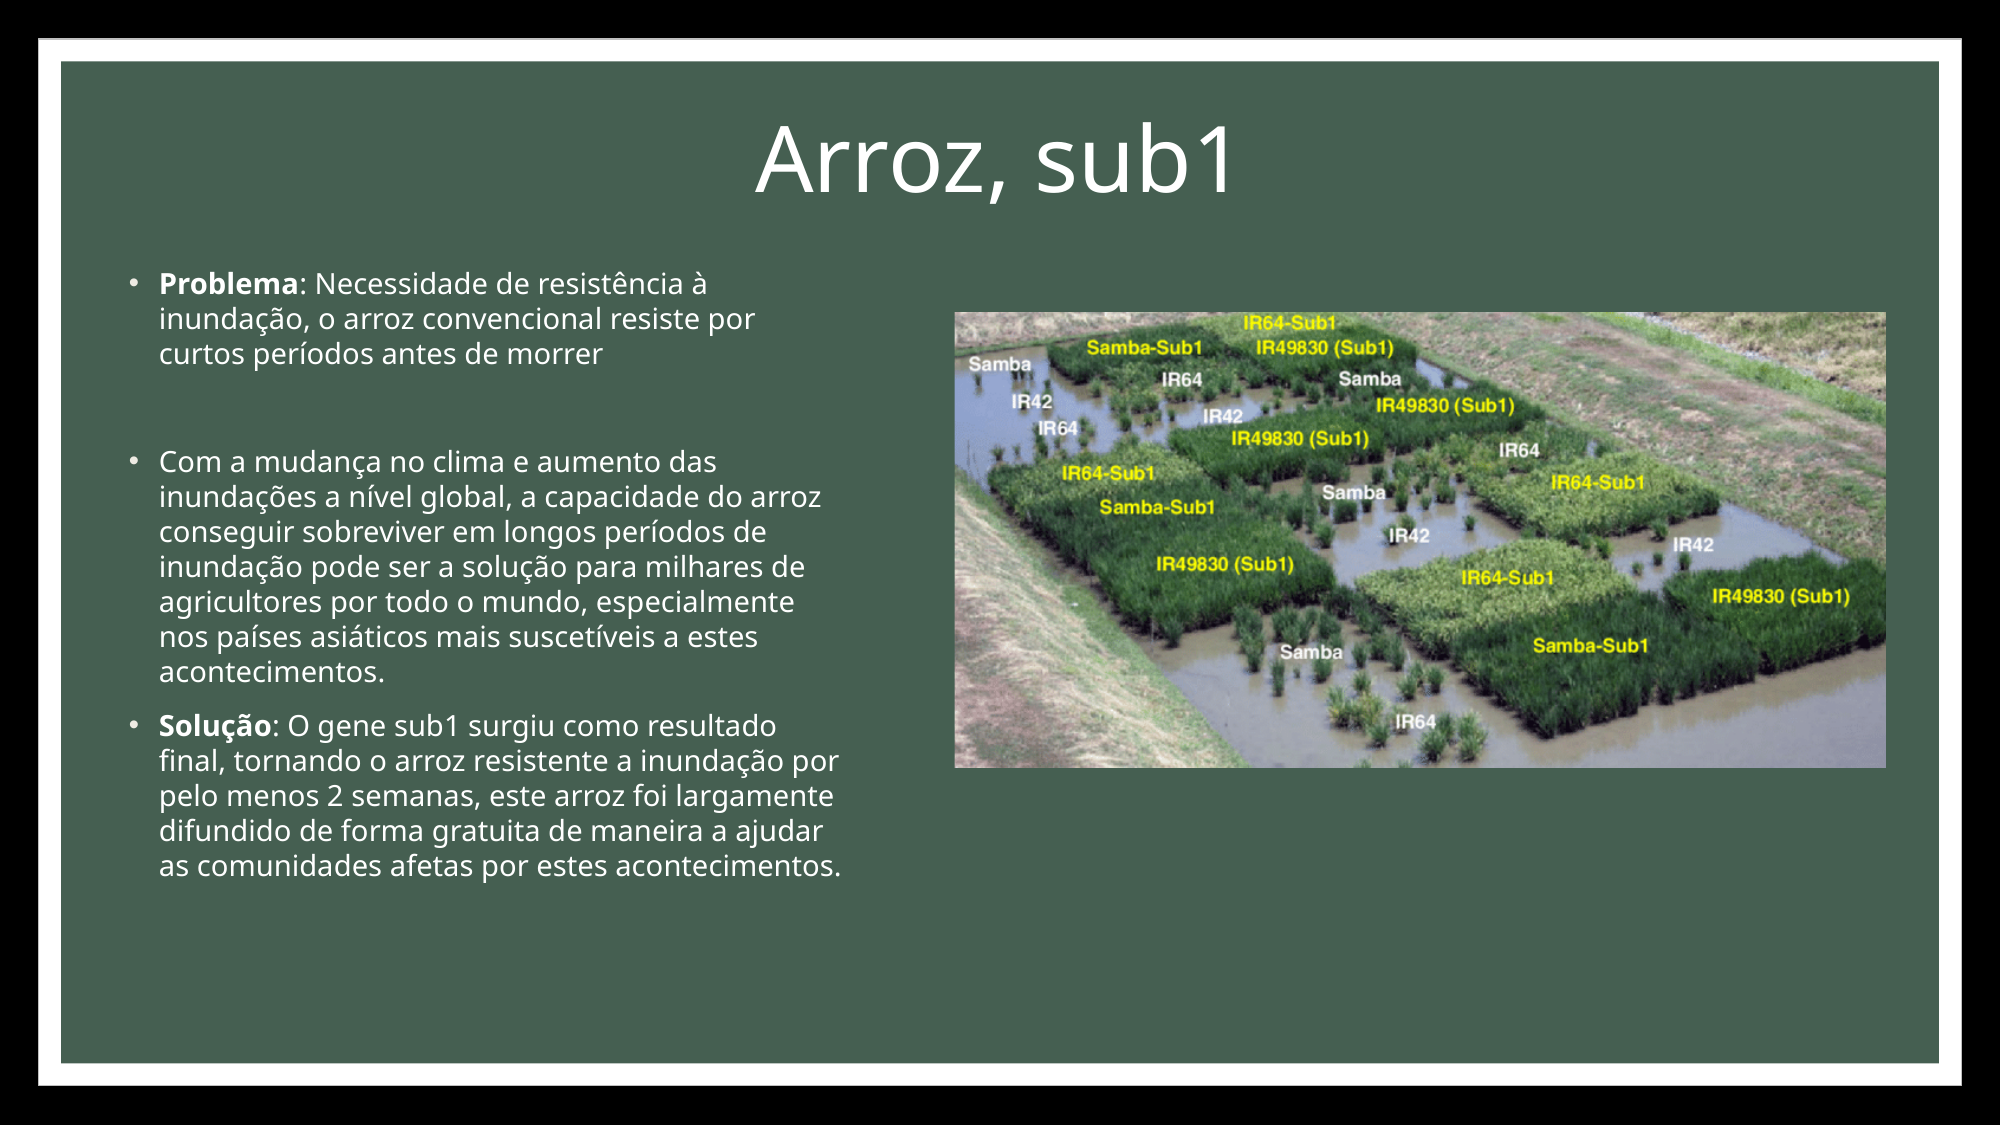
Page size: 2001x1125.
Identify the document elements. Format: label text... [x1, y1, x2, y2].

list Problema: Necessidade de resistência à inundação, o arroz convencional resiste por curtos períodos antes de morrer Com a mudança no clima e aumento das inundações a nível global, a capacidade do arroz conseguir sobreviver em longos períodos de inundação pode ser a solução para milhares de agricultores por todo o mundo, especialmente nos países asiáticos mais suscetíveis a estes acontecimentos. Solução: O gene sub1 surgiu como resultado final, tornando o arroz resistente a inundação por pelo menos 2 semanas, este arroz foi largamente difundido de forma gratuita de maneira a ajudar as comunidades afetas por estes acontecimentos. [114, 257, 863, 903]
picture [954, 312, 1886, 768]
title Arroz, sub1 [174, 105, 1825, 331]
